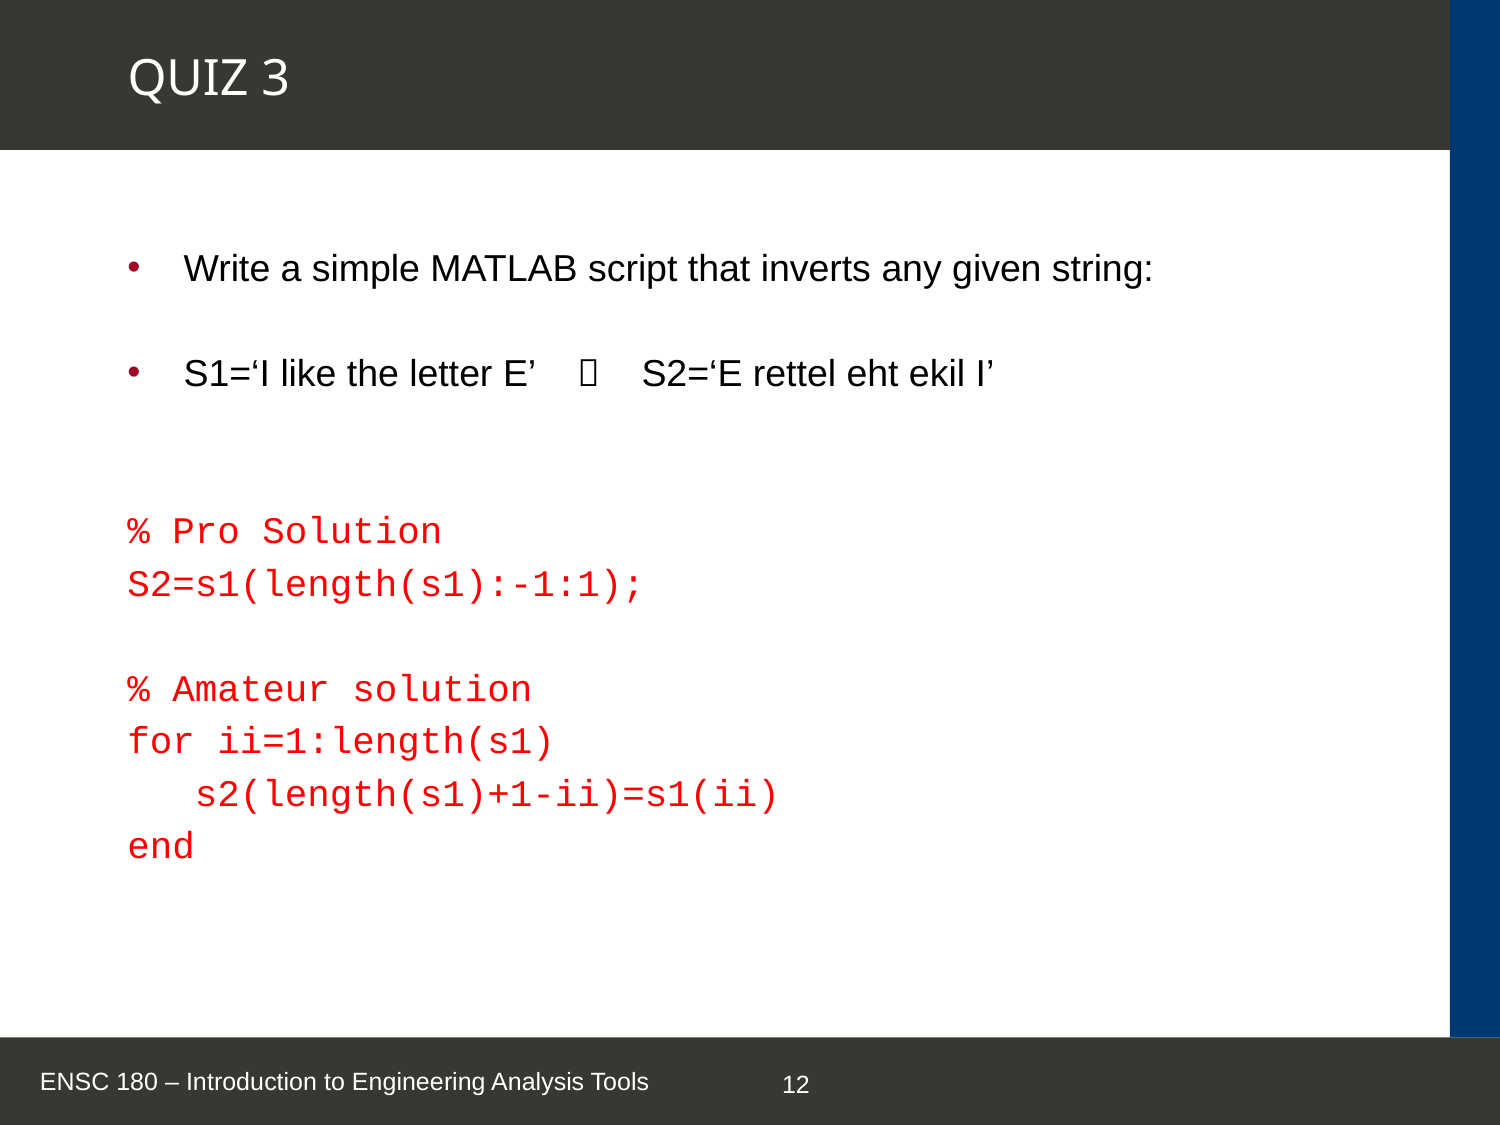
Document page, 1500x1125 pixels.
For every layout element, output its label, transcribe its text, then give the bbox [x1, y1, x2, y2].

footer ENSC 180 – Introduction to Engineering Analysis Tools [24, 1057, 740, 1113]
title QUIZ 3 [112, 37, 1450, 138]
list Write a simple MATLAB script that inverts any given string: S1=‘I like the letter E’  S2=‘E rettel eht ekil I’ % Pro Solution S2=s1(length(s1):-1:1); % Amateur solution for ii=1:length(s1) s2(length(s1)+1-ii)=s1(ii) end [112, 236, 1388, 1028]
